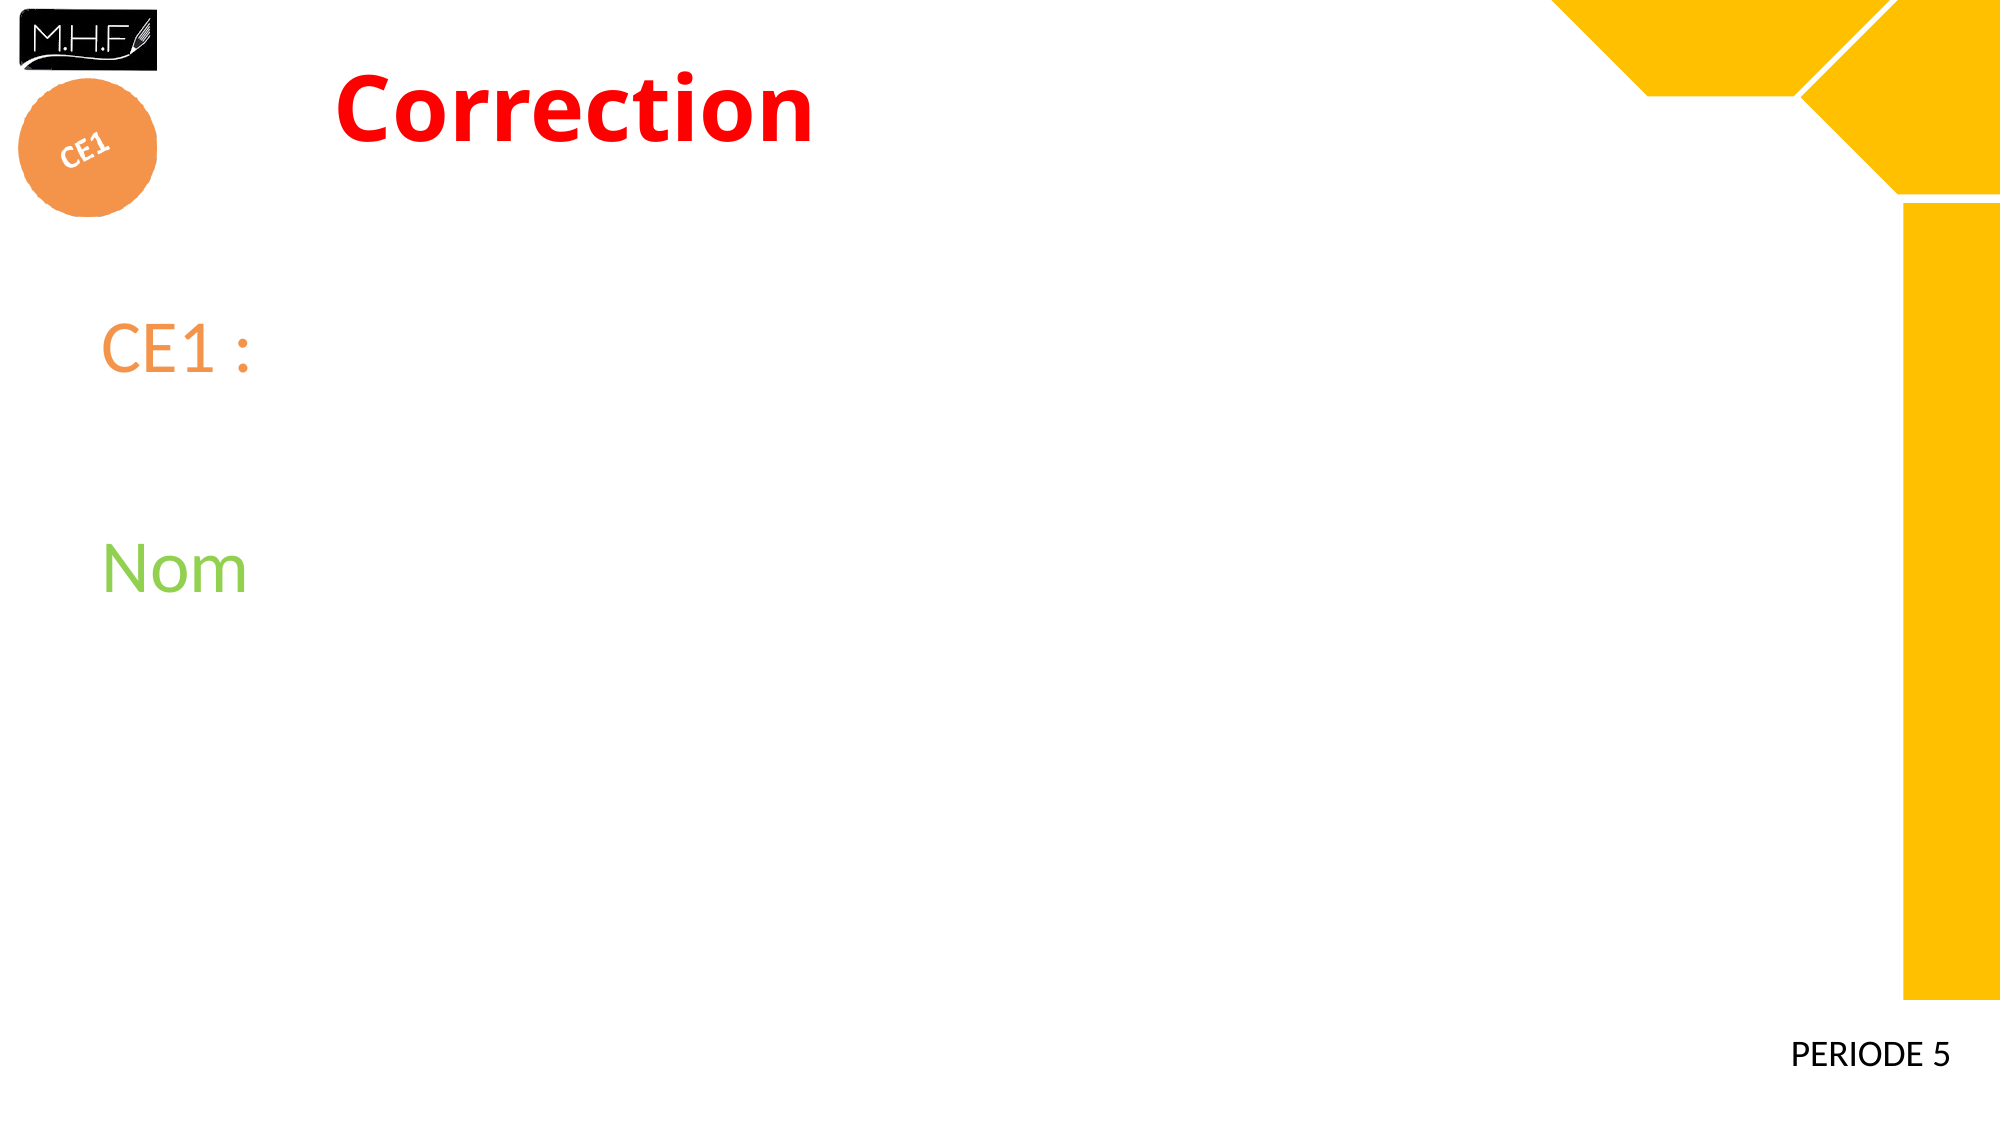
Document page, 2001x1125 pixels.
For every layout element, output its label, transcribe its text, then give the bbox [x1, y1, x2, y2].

title Correction [318, 3, 1865, 221]
list CE1 : Nom [86, 300, 1748, 1069]
picture [16, 7, 157, 74]
text_box [1799, 0, 2000, 196]
picture [18, 78, 157, 218]
text_box [1902, 202, 2000, 1001]
text_box PERIODE 5 [1362, 1021, 1967, 1125]
text_box [1549, 0, 1892, 98]
